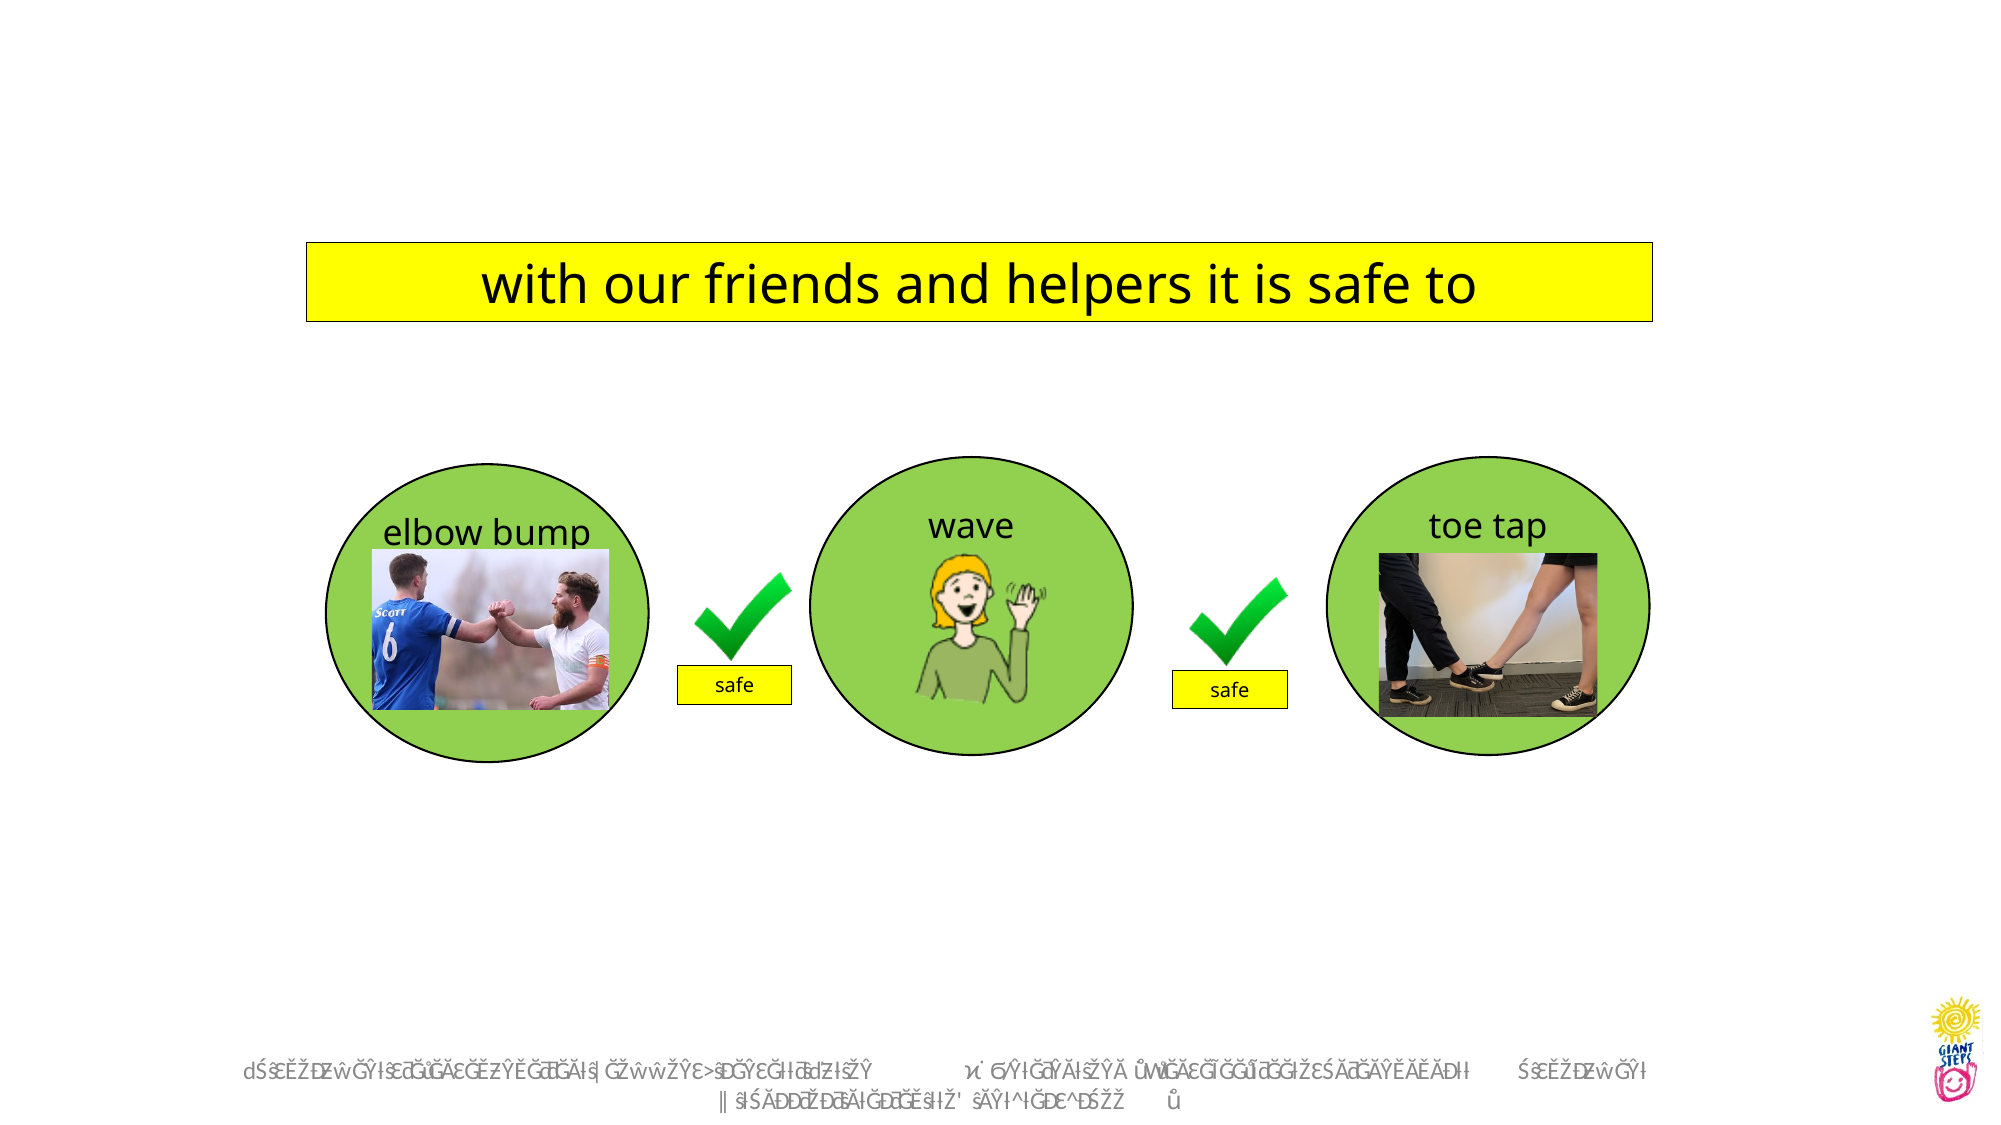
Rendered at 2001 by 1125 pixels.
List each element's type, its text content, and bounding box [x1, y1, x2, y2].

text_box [810, 457, 1133, 755]
picture [221, 1046, 1675, 1125]
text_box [1326, 457, 1650, 755]
picture [1930, 996, 1984, 1102]
picture [694, 572, 793, 661]
picture [1189, 577, 1288, 666]
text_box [325, 464, 649, 763]
text_box safe [1172, 670, 1288, 709]
text_box safe [677, 665, 792, 705]
picture [371, 549, 610, 710]
text_box with our friends and helpers it is safe to [306, 242, 1653, 322]
picture [1378, 553, 1598, 717]
